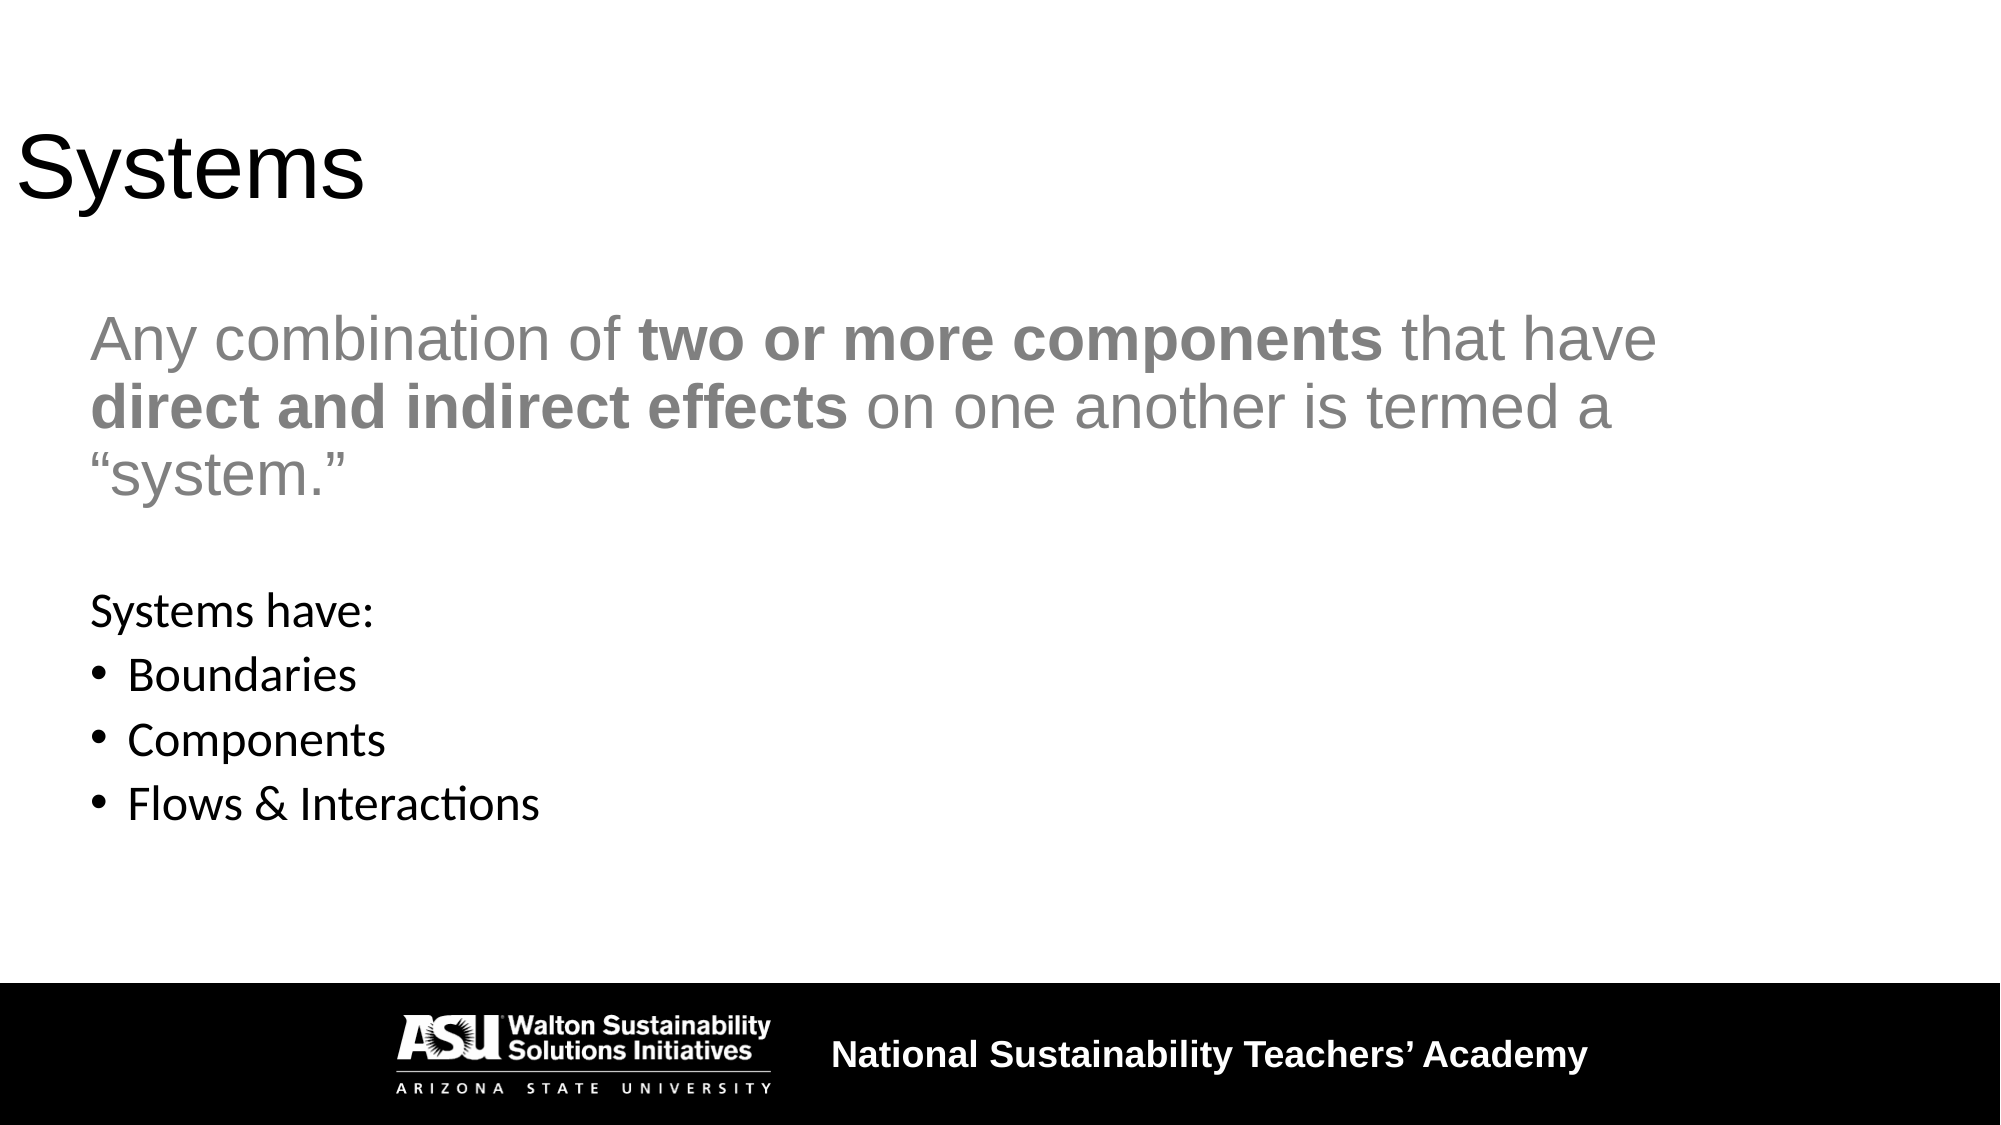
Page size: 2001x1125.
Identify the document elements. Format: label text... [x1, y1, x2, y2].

list Any combination of two or more components that have direct and indirect effects on one another is termed a “system.” Systems have: Boundaries Components Flows & Interactions [0, 299, 1725, 1014]
picture [396, 1014, 772, 1094]
title Systems [0, 59, 1725, 278]
